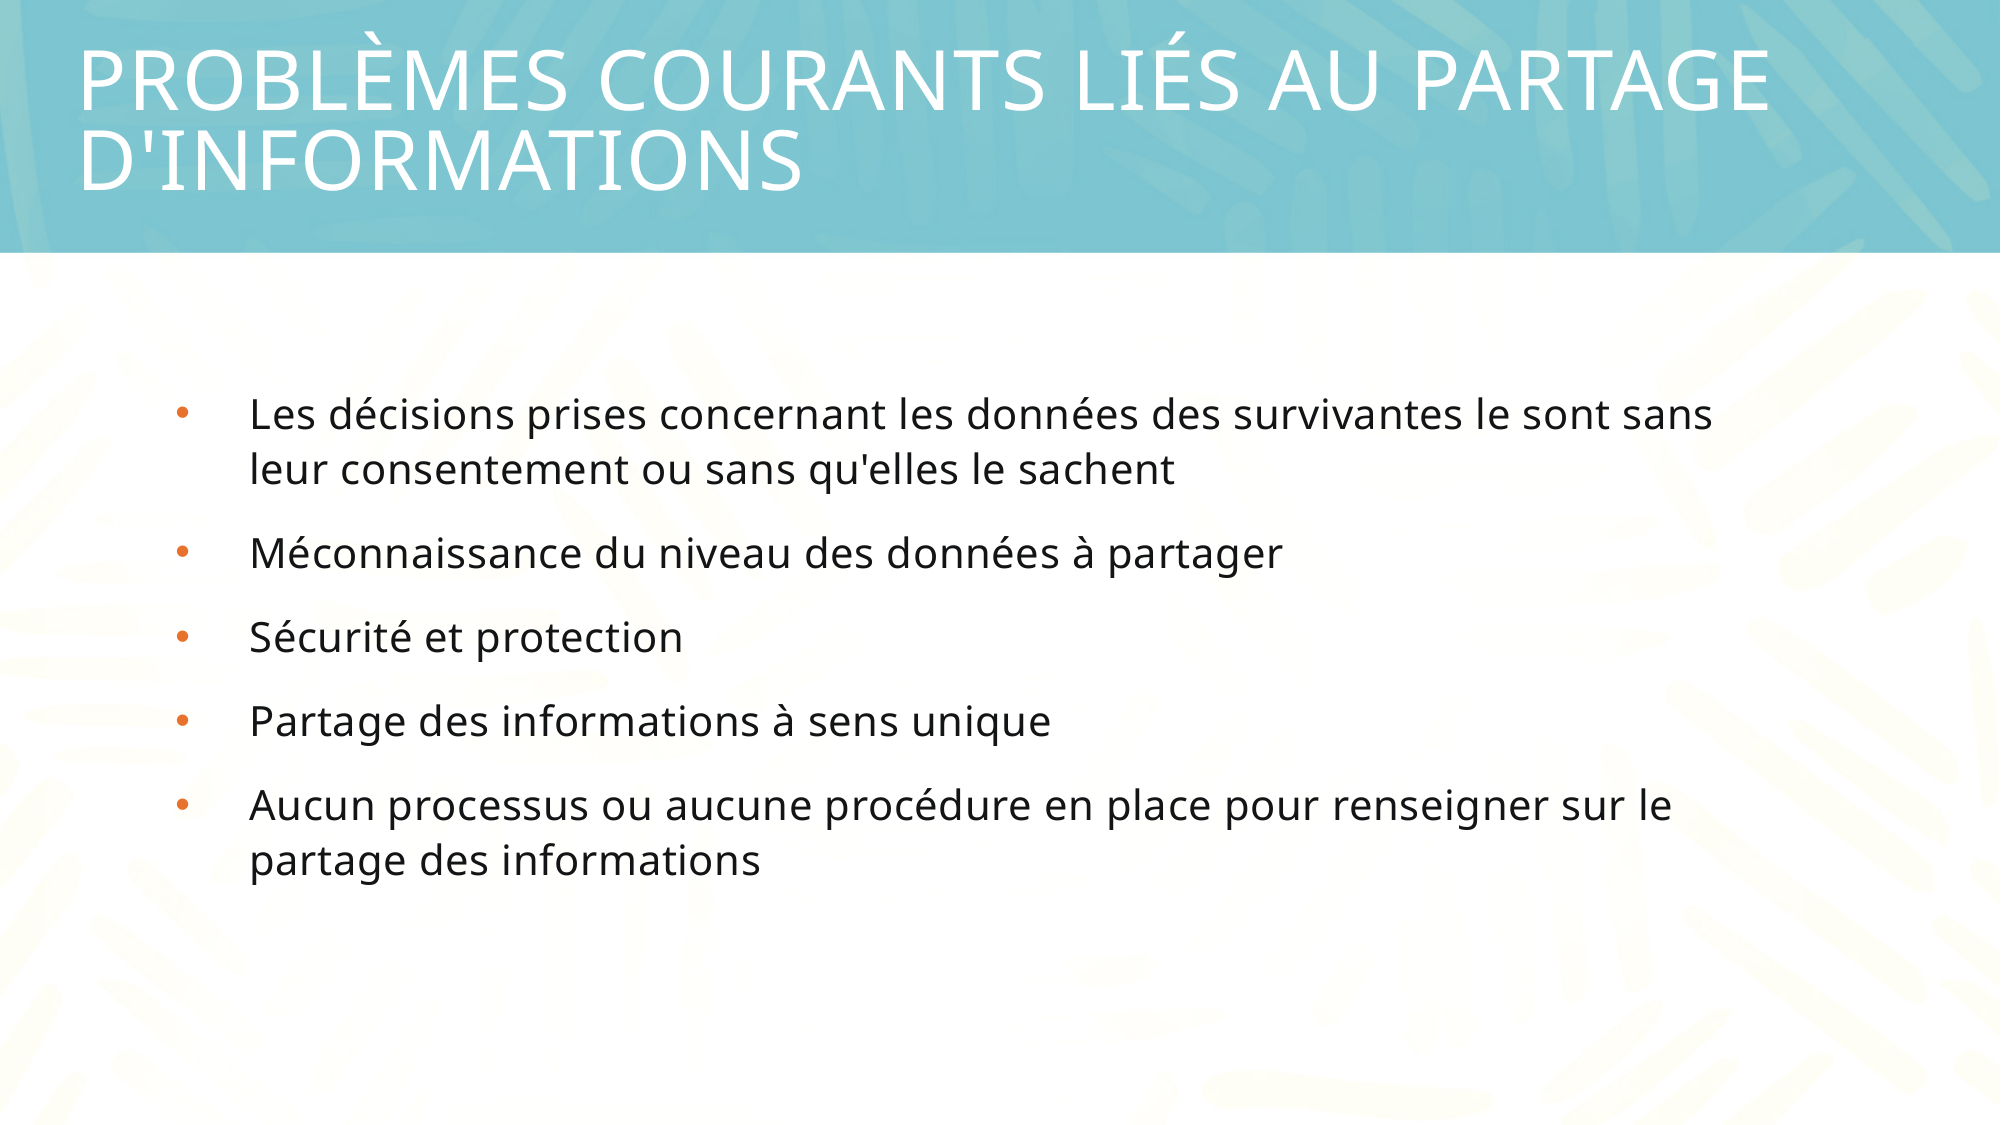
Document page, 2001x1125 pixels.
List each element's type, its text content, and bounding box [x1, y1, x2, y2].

list Les décisions prises concernant les données des survivantes le sont sans leur consentement ou sans qu'elles le sachent Méconnaissance du niveau des données à partager Sécurité et protection Partage des informations à sens unique Aucun processus ou aucune procédure en place pour renseigner sur le partage des informations [167, 374, 1763, 1036]
picture [0, 0, 2000, 1125]
title Problèmes courants liés au partage d'informations [61, 33, 1938, 220]
